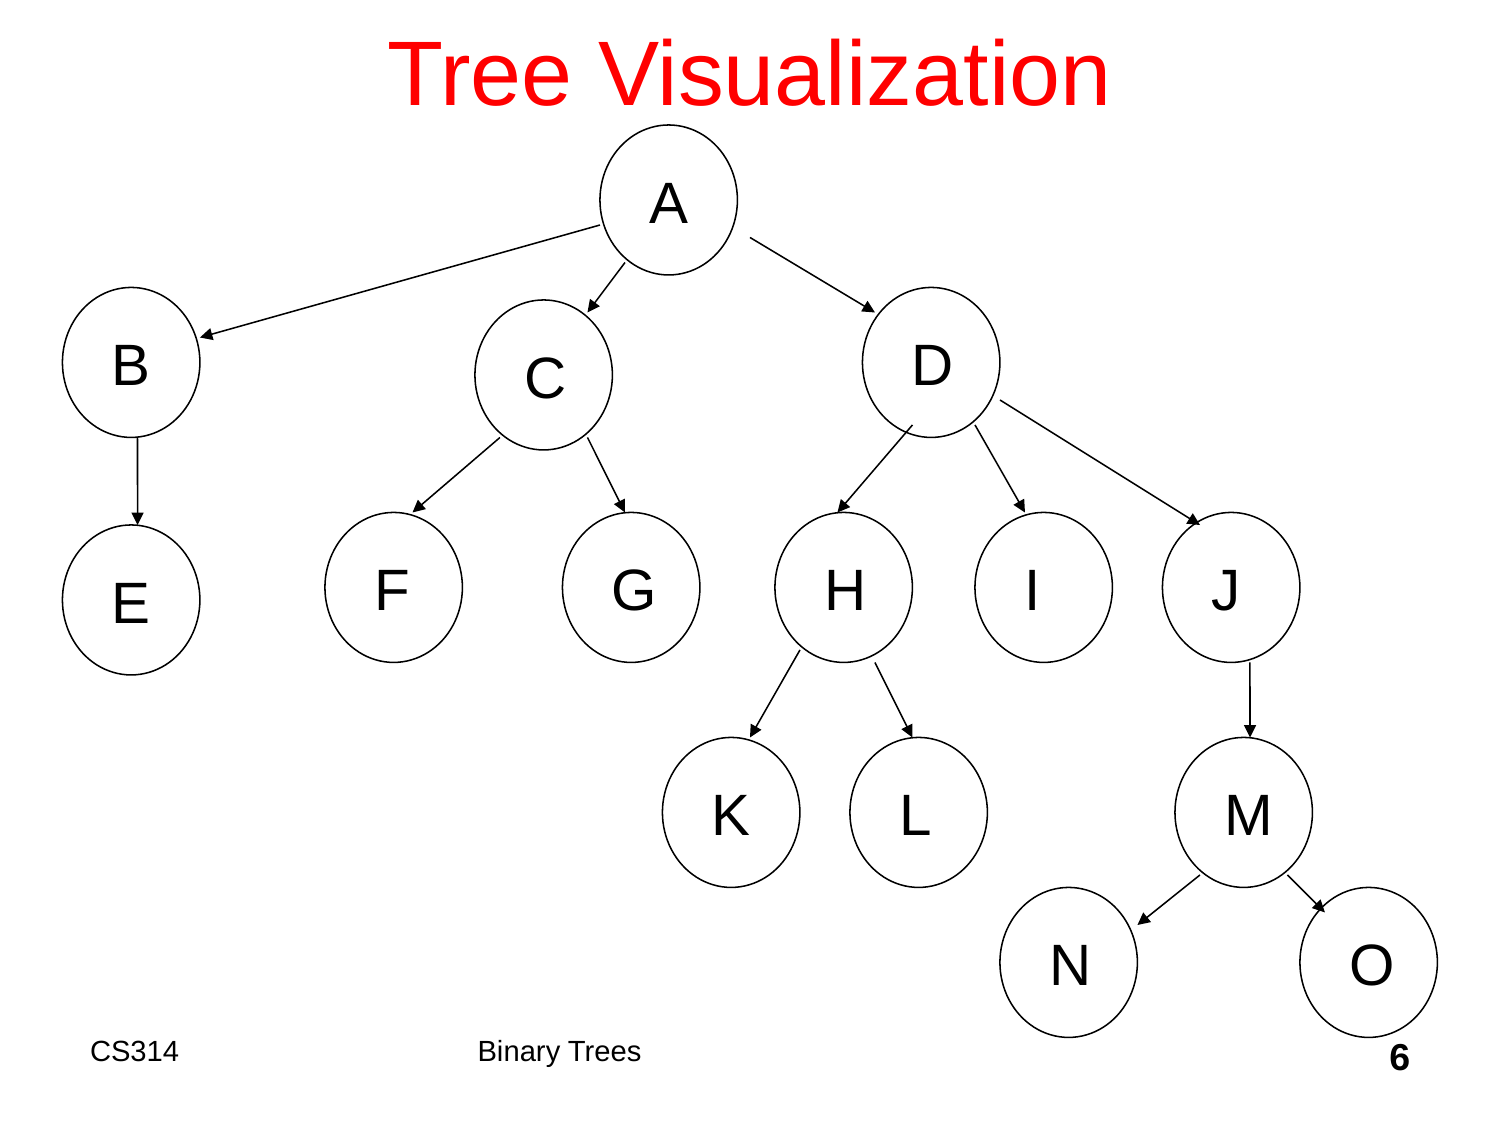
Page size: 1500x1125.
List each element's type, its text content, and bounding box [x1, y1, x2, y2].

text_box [1162, 512, 1301, 663]
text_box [474, 299, 613, 451]
text_box [987, 447, 1025, 510]
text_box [999, 887, 1138, 1038]
text_box [598, 459, 625, 510]
text_box [1243, 672, 1257, 735]
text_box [62, 524, 201, 676]
footer Binary Trees [462, 1024, 1038, 1101]
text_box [774, 512, 913, 663]
text_box [204, 226, 594, 341]
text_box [1174, 737, 1313, 888]
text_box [662, 737, 801, 888]
text_box [879, 672, 913, 735]
text_box [1141, 895, 1174, 925]
text_box [413, 458, 477, 510]
text_box [131, 447, 144, 523]
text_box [849, 737, 988, 888]
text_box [974, 512, 1113, 663]
slide_number CS314 [74, 1024, 451, 1101]
text_box [838, 447, 894, 510]
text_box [562, 512, 701, 663]
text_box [62, 287, 201, 438]
title Tree Visualization [112, 0, 1388, 163]
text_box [862, 287, 1001, 438]
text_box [324, 512, 463, 663]
text_box [750, 672, 788, 735]
slide_number 6 [1112, 1024, 1426, 1101]
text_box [1299, 887, 1438, 1038]
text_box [599, 124, 738, 276]
